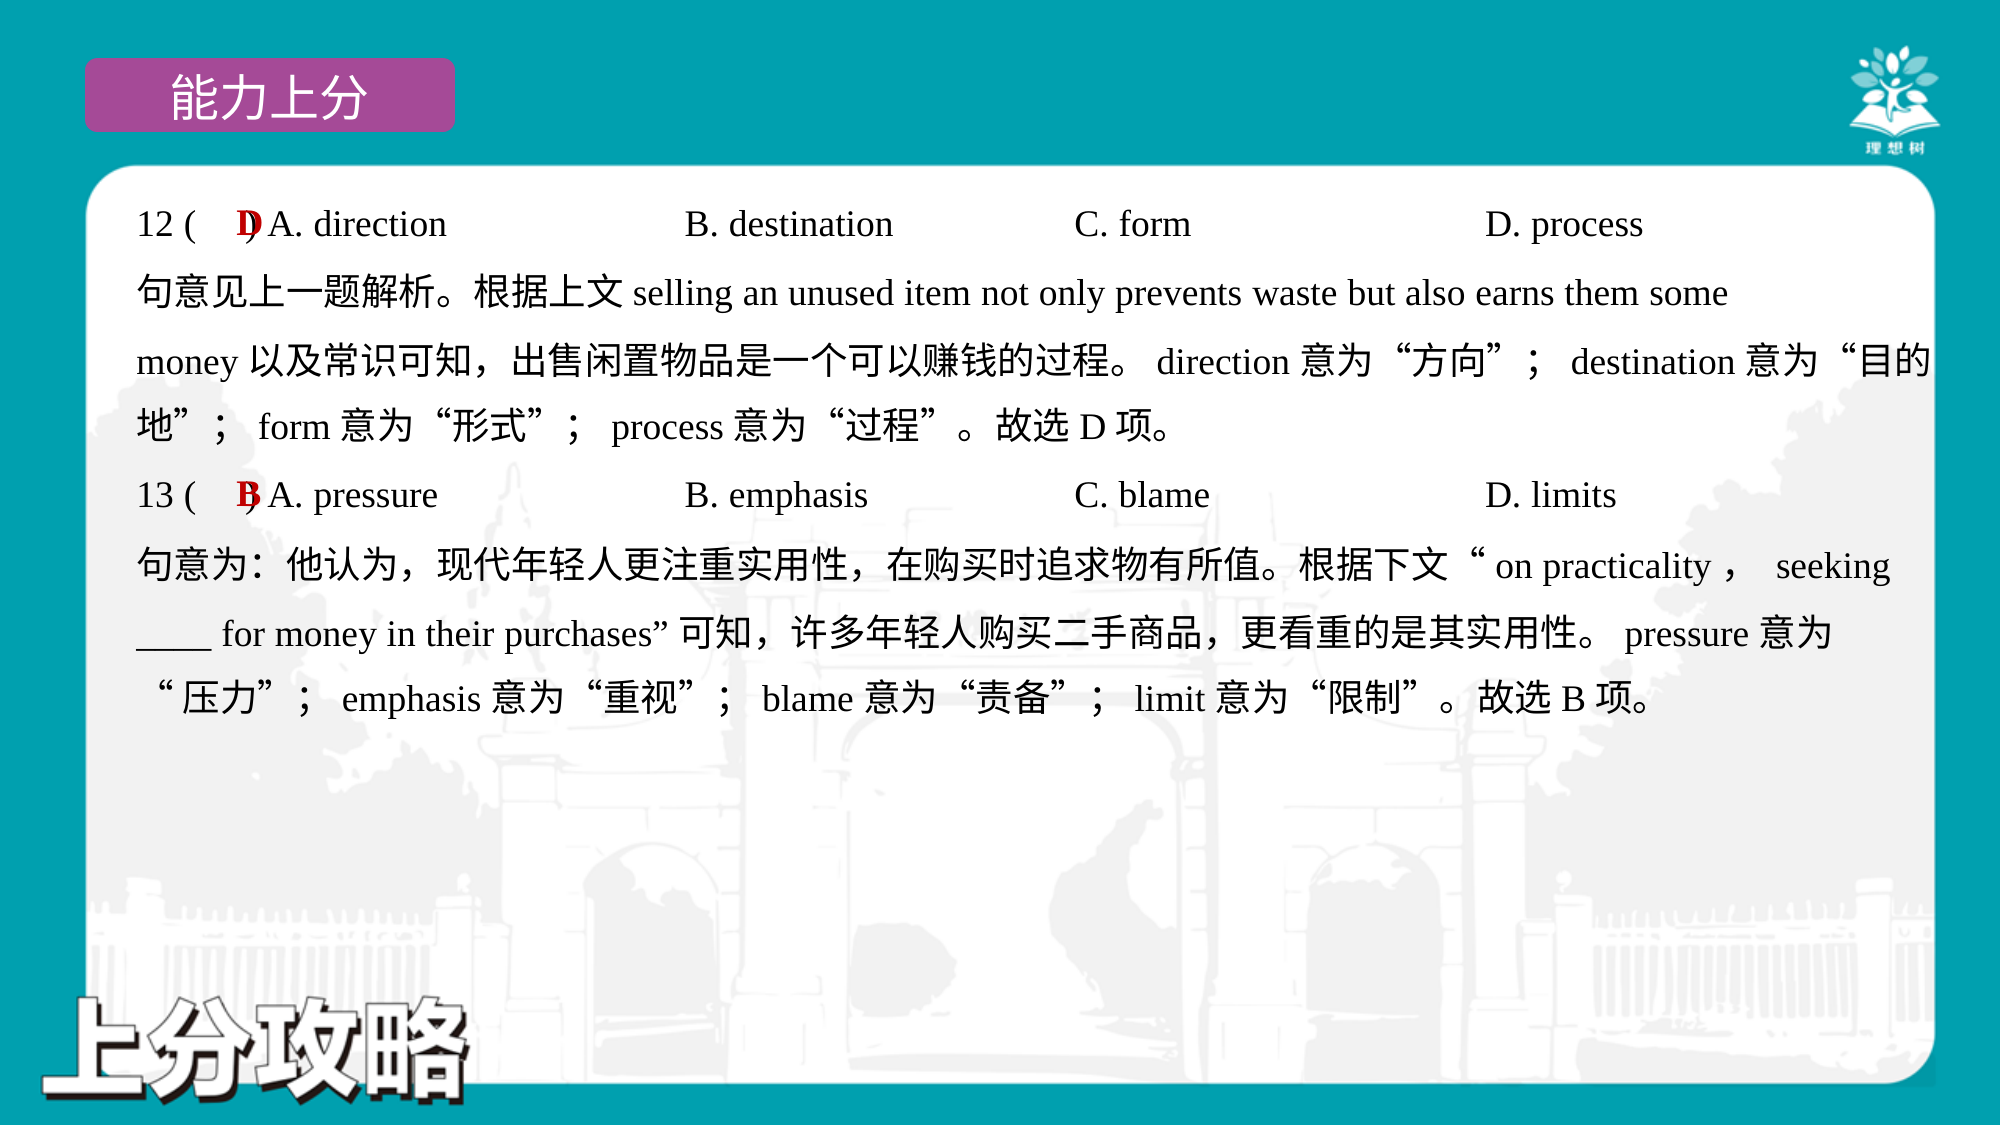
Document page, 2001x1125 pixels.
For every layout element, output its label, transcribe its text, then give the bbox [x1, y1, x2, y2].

text_box B [222, 447, 276, 507]
text_box 13 ( ) A. pressure B. emphasis C. blame D. limits [136, 447, 222, 507]
text_box D [222, 176, 278, 236]
text_box 句意见上一题解析。根据上文selling an unused item not only prevents waste but also earns them some money以及常识可知，出售闲置物品是一个可以赚钱的过程。direction意为“方向”；destination意为“目的 地”；form意为“形式”；process意为“过程”。故选D项。 [136, 244, 1865, 441]
picture [0, 0, 2000, 1125]
text_box 12 ( ) A. direction B. destination C. form D. process [136, 176, 1865, 237]
text_box 句意为：他认为，现代年轻人更注重实用性，在购买时追求物有所值。根据下文“on practicality， seeking ____ for money in their purchases”可知，许多年轻人购买二手商品，更看重的是其实用性。pressure意为 “压力”；emphasis意为“重视”；blame意为“责备”；limit意为“限制”。故选B项。 [136, 516, 1865, 713]
text_box 13 ( ) A. pressure B. emphasis C. blame D. limits [276, 447, 1865, 507]
